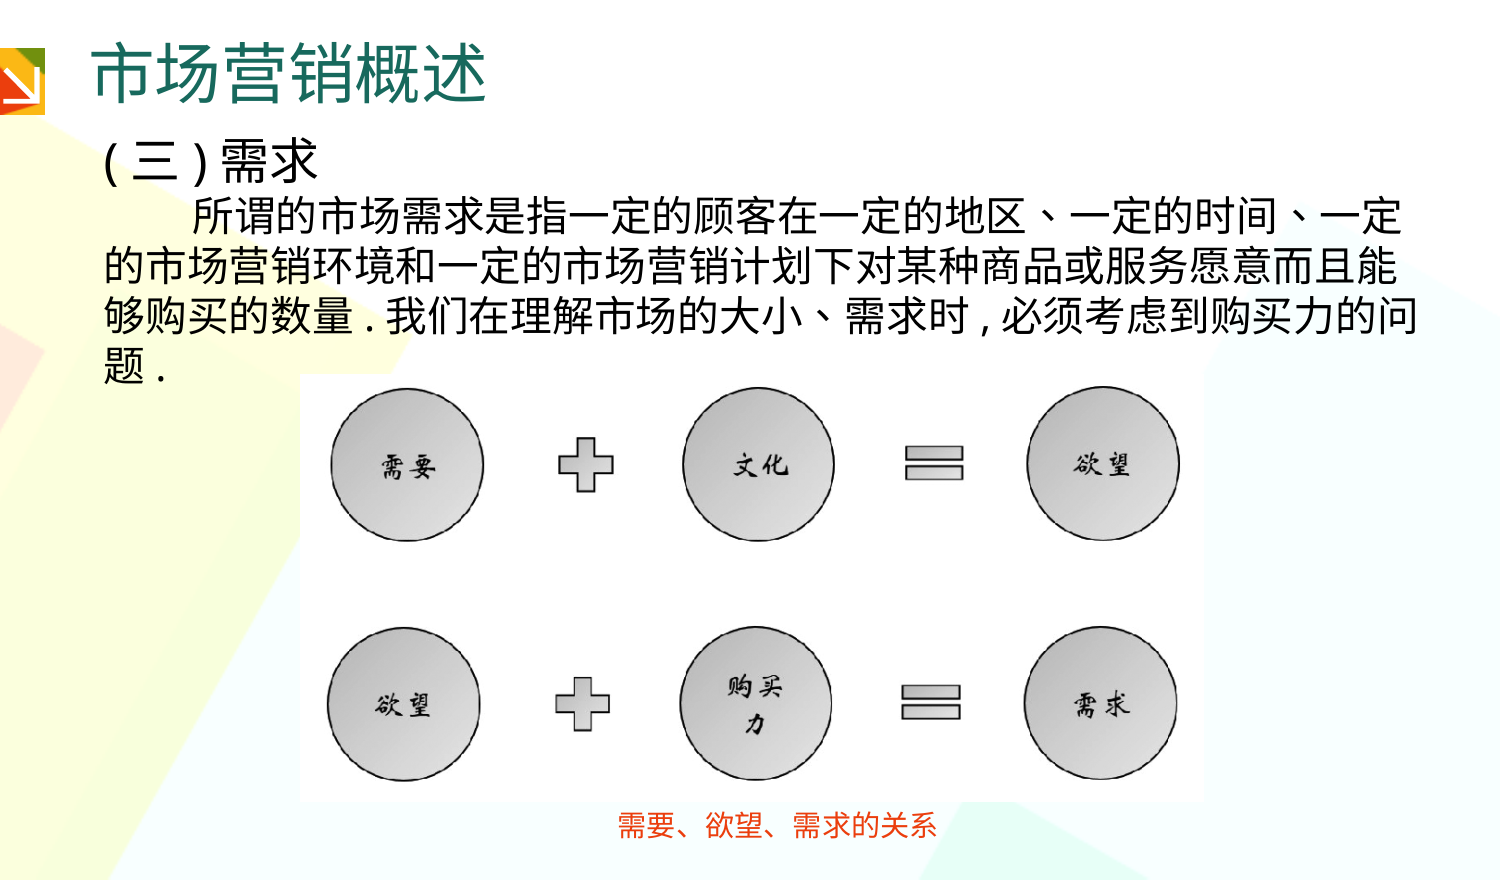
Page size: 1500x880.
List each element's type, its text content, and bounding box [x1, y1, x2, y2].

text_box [0, 48, 45, 115]
text_box 市场营销概述 [73, 24, 504, 120]
text_box (三)需求 所谓的市场需求是指一定的顾客在一定的地区、一定的时间、一定的市场营销环境和一定的市场营销计划下对某种商品或服务愿意而且能够购买的数量.我们在理解市场的大小、需求时,必须考虑到购买力的问题. [88, 122, 1442, 397]
text_box 需要、欲望、需求的关系 [602, 802, 1109, 850]
picture [299, 374, 1204, 802]
